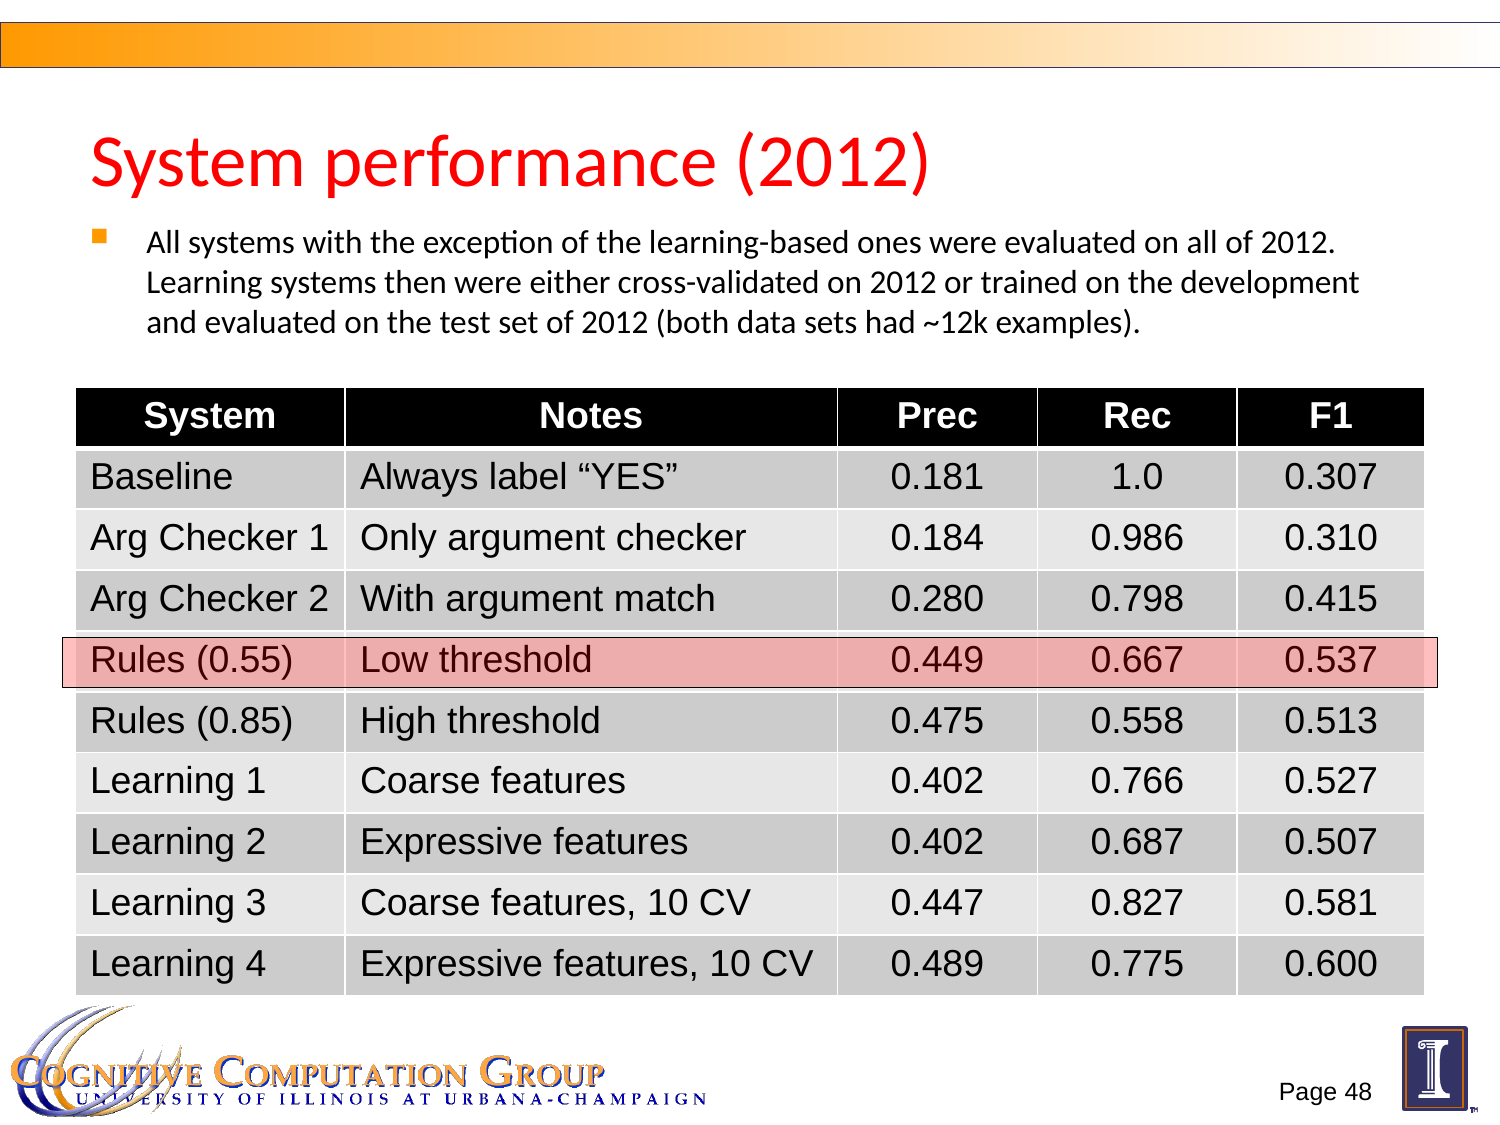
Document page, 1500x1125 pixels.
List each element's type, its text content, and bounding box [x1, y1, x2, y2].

table_cell 0.184 [838, 510, 1037, 569]
table_cell 0.537 [1238, 632, 1424, 637]
text_box [62, 637, 1438, 688]
table_cell Expressive features [346, 814, 837, 873]
table_cell 0.581 [1238, 875, 1424, 934]
slide_number Page 48 [1237, 1074, 1388, 1113]
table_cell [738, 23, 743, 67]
table_cell 0.310 [1238, 510, 1424, 569]
table_cell Expressive features, 10 CV [346, 936, 837, 995]
table_cell Rules (0.55) [76, 632, 344, 637]
table_cell 0.527 [1238, 753, 1424, 812]
table_cell Learning 3 [76, 875, 344, 934]
table_cell 0.489 [838, 936, 1037, 995]
picture [0, 1000, 713, 1125]
table_cell 1.0 [1038, 451, 1236, 508]
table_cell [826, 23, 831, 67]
table_header Rec [1038, 388, 1236, 446]
table_cell With argument match [346, 571, 837, 630]
table_cell 0.449 [838, 632, 1037, 637]
table_cell 0.447 [838, 875, 1037, 934]
table_cell Learning 2 [76, 814, 344, 873]
table_cell 0.513 [1238, 693, 1424, 752]
text_box All systems with the exception of the learning-based ones were evaluated on all of 2012. Learning systems then were either cross-validated on 2012 or trained on the development and evaluated on the test set of 2012 (both data sets had ~12k examples). [74, 212, 1425, 350]
table_header Prec [838, 388, 1037, 446]
table_header Notes [346, 388, 837, 446]
table_cell 0.280 [838, 571, 1037, 630]
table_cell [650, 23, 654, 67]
table_cell 0.766 [1038, 753, 1236, 812]
table_cell 0.775 [1038, 936, 1236, 995]
table_cell Arg Checker 1 [76, 510, 344, 569]
table_header System [76, 388, 344, 446]
table_cell 0.558 [1038, 693, 1236, 752]
table_cell Rules (0.85) [76, 693, 344, 752]
table_cell Learning 1 [76, 753, 344, 812]
table_cell 0.507 [1238, 814, 1424, 873]
table_cell 0.687 [1038, 814, 1236, 873]
table_cell 0.415 [1238, 571, 1424, 630]
table_cell Baseline [76, 451, 344, 508]
table_cell 0.986 [1038, 510, 1236, 569]
table_cell Coarse features [346, 753, 837, 812]
table_cell 0.600 [1238, 936, 1424, 995]
table_cell 0.827 [1038, 875, 1236, 934]
table_cell Always label “YES” [346, 451, 837, 508]
table_cell 0.402 [838, 814, 1037, 873]
table_cell Only argument checker [346, 510, 837, 569]
title System performance (2012) [75, 75, 1425, 212]
table_cell Learning 4 [76, 936, 344, 995]
table_cell 0.181 [838, 451, 1037, 508]
table_cell 0.402 [838, 753, 1037, 812]
table_cell Coarse features, 10 CV [346, 875, 837, 934]
table_cell 0.307 [1238, 451, 1424, 508]
table_cell Low threshold [346, 632, 837, 637]
table_header F1 [1238, 388, 1424, 446]
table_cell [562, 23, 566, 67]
table_cell 0.798 [1038, 571, 1236, 630]
table_cell High threshold [346, 693, 837, 752]
table_cell 0.667 [1038, 632, 1236, 637]
table_cell Arg Checker 2 [76, 571, 344, 630]
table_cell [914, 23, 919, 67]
table_cell 0.475 [838, 693, 1037, 752]
